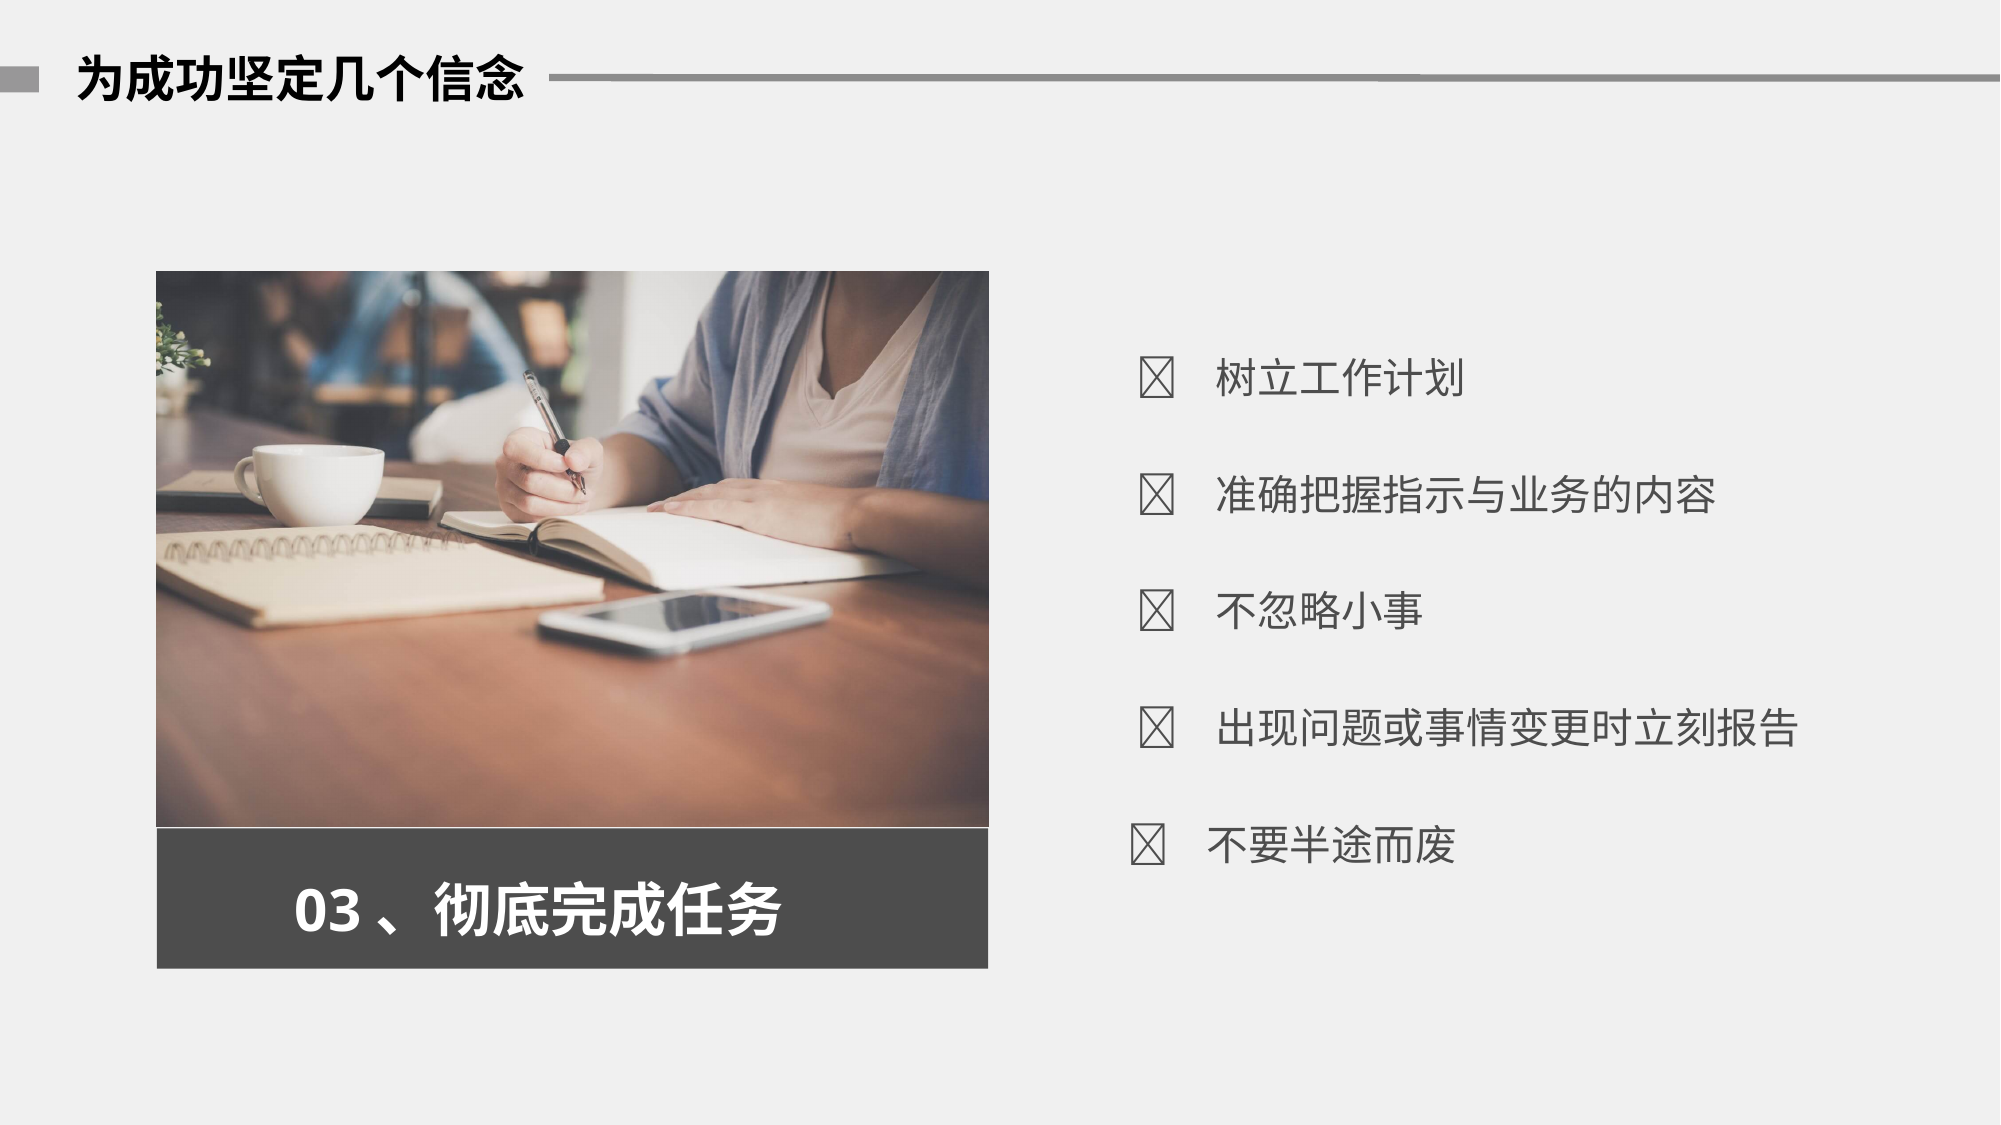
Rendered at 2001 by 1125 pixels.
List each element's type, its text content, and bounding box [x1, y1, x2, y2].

text_box  树立工作计划  准确把握指示与业务的内容  不忽略小事  出现问题或事情变更时立刻报告  不要半途而废 [1066, 294, 1916, 876]
picture [156, 271, 989, 827]
text_box [0, 65, 40, 93]
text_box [156, 828, 989, 998]
text_box 为成功坚定几个信念 [60, 40, 549, 115]
